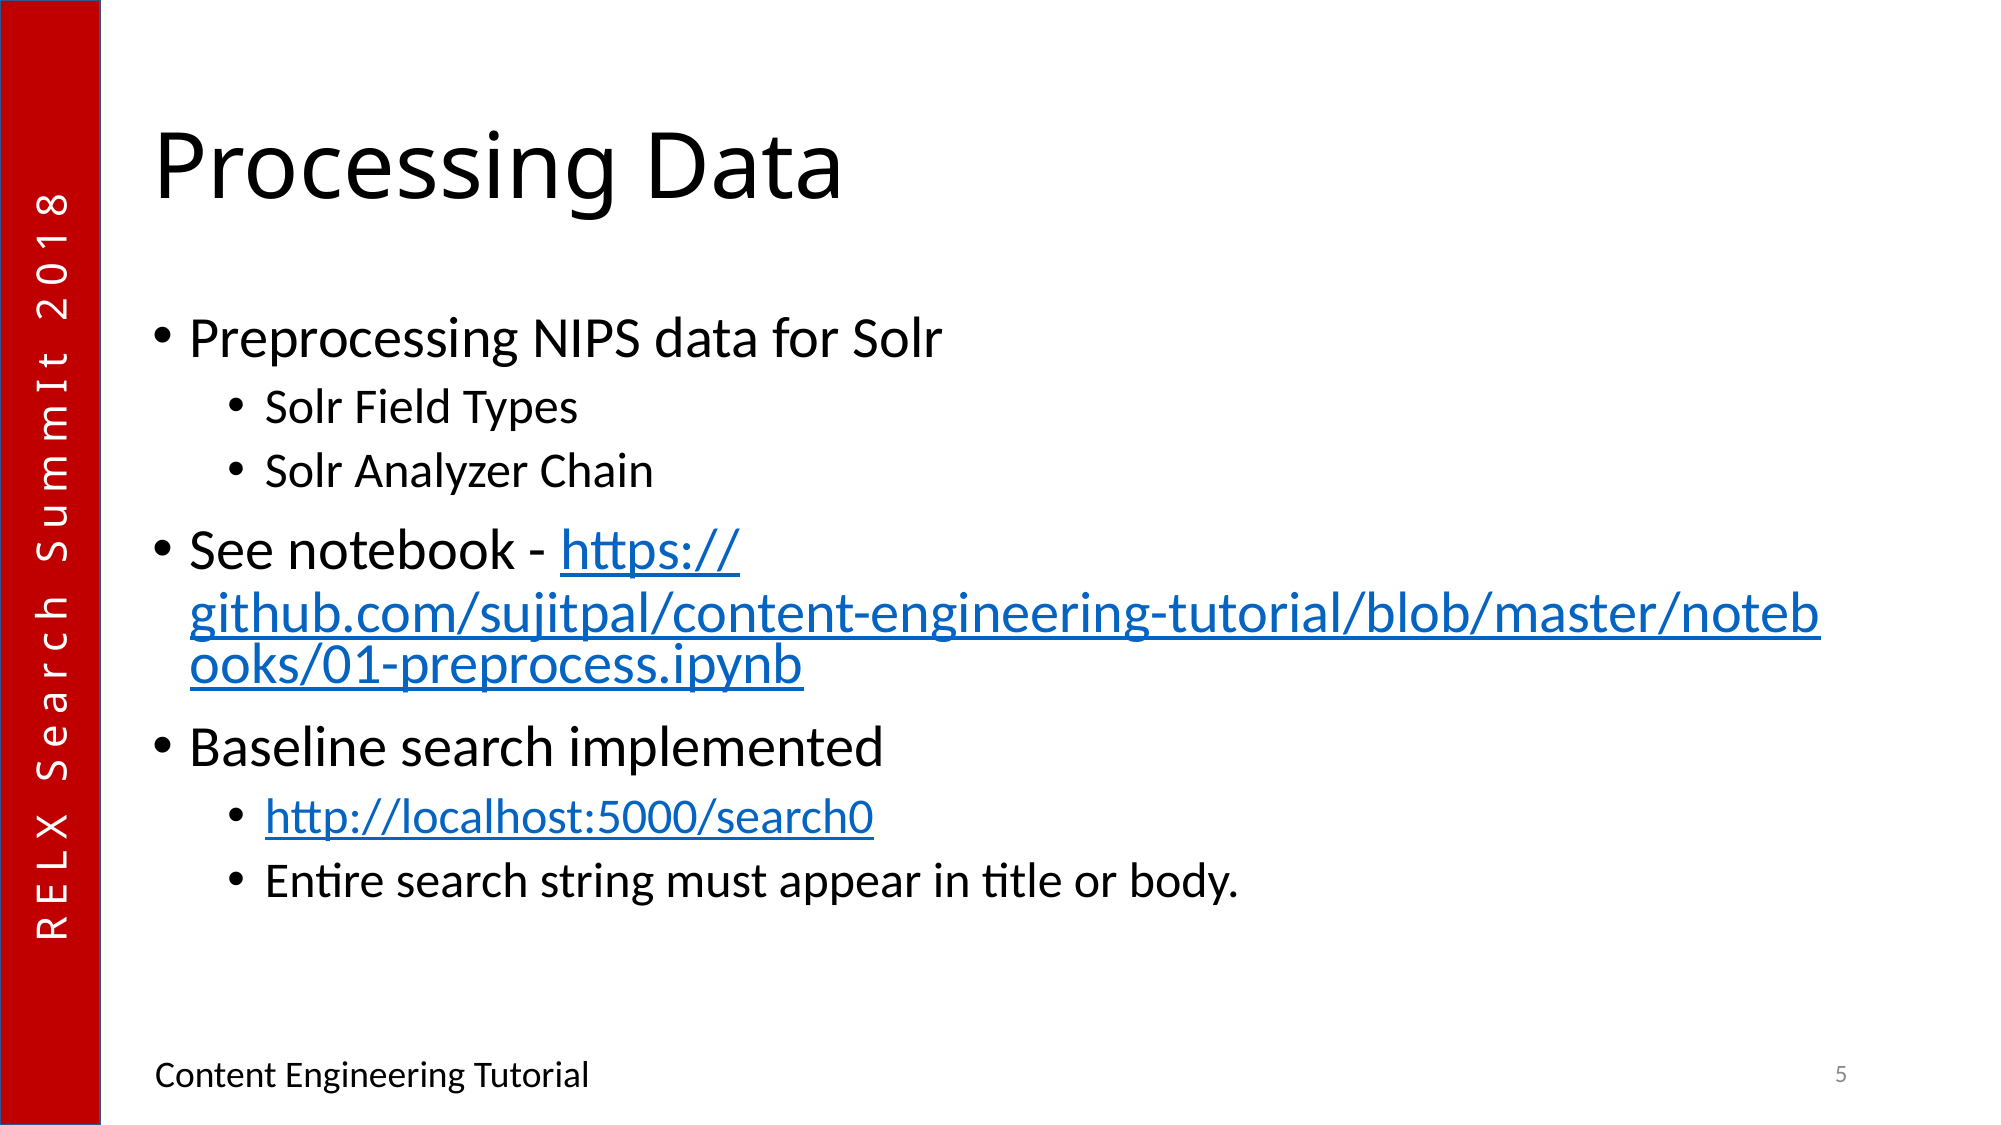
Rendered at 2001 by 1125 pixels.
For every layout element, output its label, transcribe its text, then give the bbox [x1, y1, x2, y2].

list Preprocessing NIPS data for Solr Solr Field Types Solr Analyzer Chain See notebook - https://github.com/sujitpal/content-engineering-tutorial/blob/master/notebooks/01-preprocess.ipynb Baseline search implemented http://localhost:5000/search0 Entire search string must appear in title or body. [137, 299, 1863, 1014]
slide_number 5 [1412, 1042, 1863, 1103]
footer Content Engineering Tutorial [140, 1042, 816, 1103]
title Processing Data [137, 59, 1863, 278]
